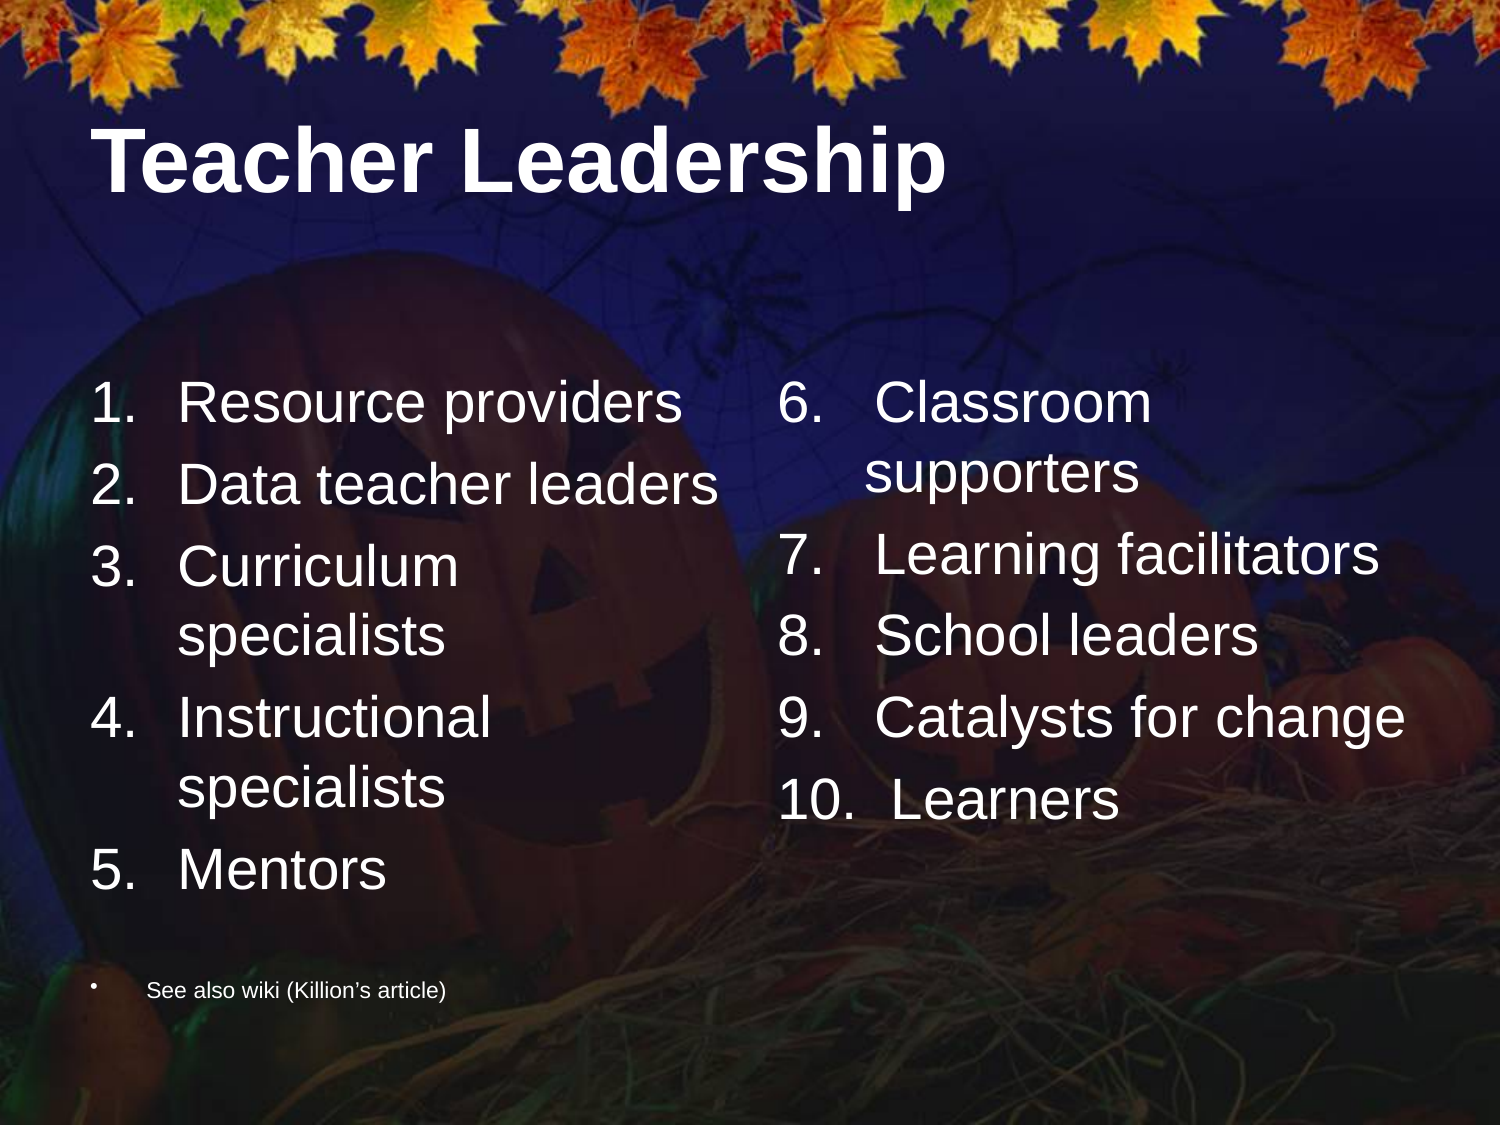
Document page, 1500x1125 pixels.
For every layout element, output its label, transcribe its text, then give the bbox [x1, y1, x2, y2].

picture [0, 0, 1500, 1125]
title Teacher Leadership [74, 62, 1426, 251]
list 6. Classroom supporters 7. Learning facilitators 8. School leaders 9. Catalysts for change 10. Learners [761, 356, 1426, 1006]
list Resource providers Data teacher leaders Curriculum specialists Instructional specialists Mentors See also wiki (Killion’s article) [74, 356, 738, 1006]
